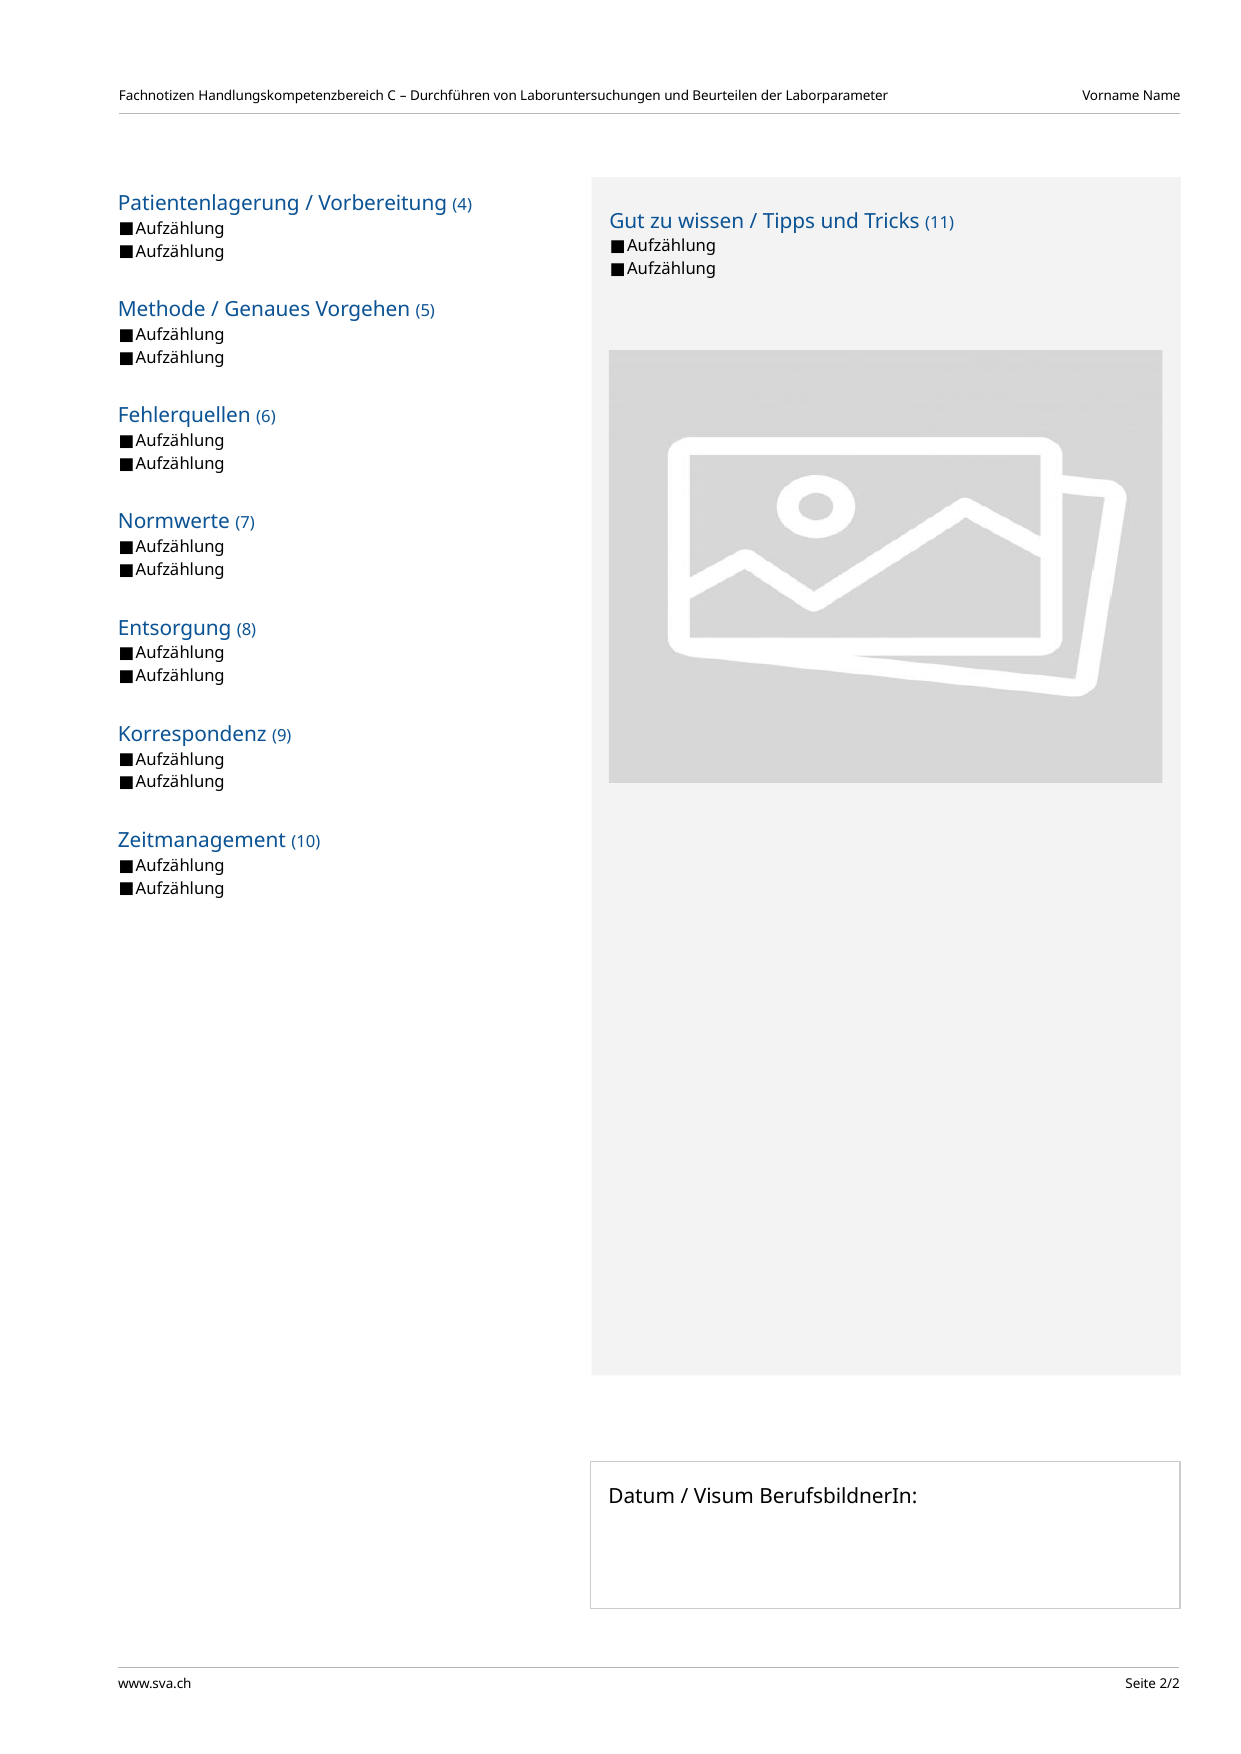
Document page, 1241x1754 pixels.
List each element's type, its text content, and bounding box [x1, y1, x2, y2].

text_box Gut zu wissen / Tipps und Tricks (11) Aufzählung Aufzählung [591, 177, 1181, 1376]
text_box Seite 2/2 [909, 1674, 1181, 1693]
text_box Patientenlagerung / Vorbereitung (4) Aufzählung Aufzählung Methode / Genaues Vorgehen (5) Aufzählung Aufzählung Fehlerquellen (6) Aufzählung Aufzählung Normwerte (7) Aufzählung Aufzählung Entsorgung (8) Aufzählung Aufzählung Korrespondenz (9) Aufzählung Aufzählung Zeitmanagement (10) Aufzählung Aufzählung [117, 177, 529, 1609]
picture [608, 350, 1163, 783]
text_box Vorname Name [929, 76, 1181, 114]
text_box Datum / Visum BerufsbildnerIn: [590, 1461, 1181, 1609]
